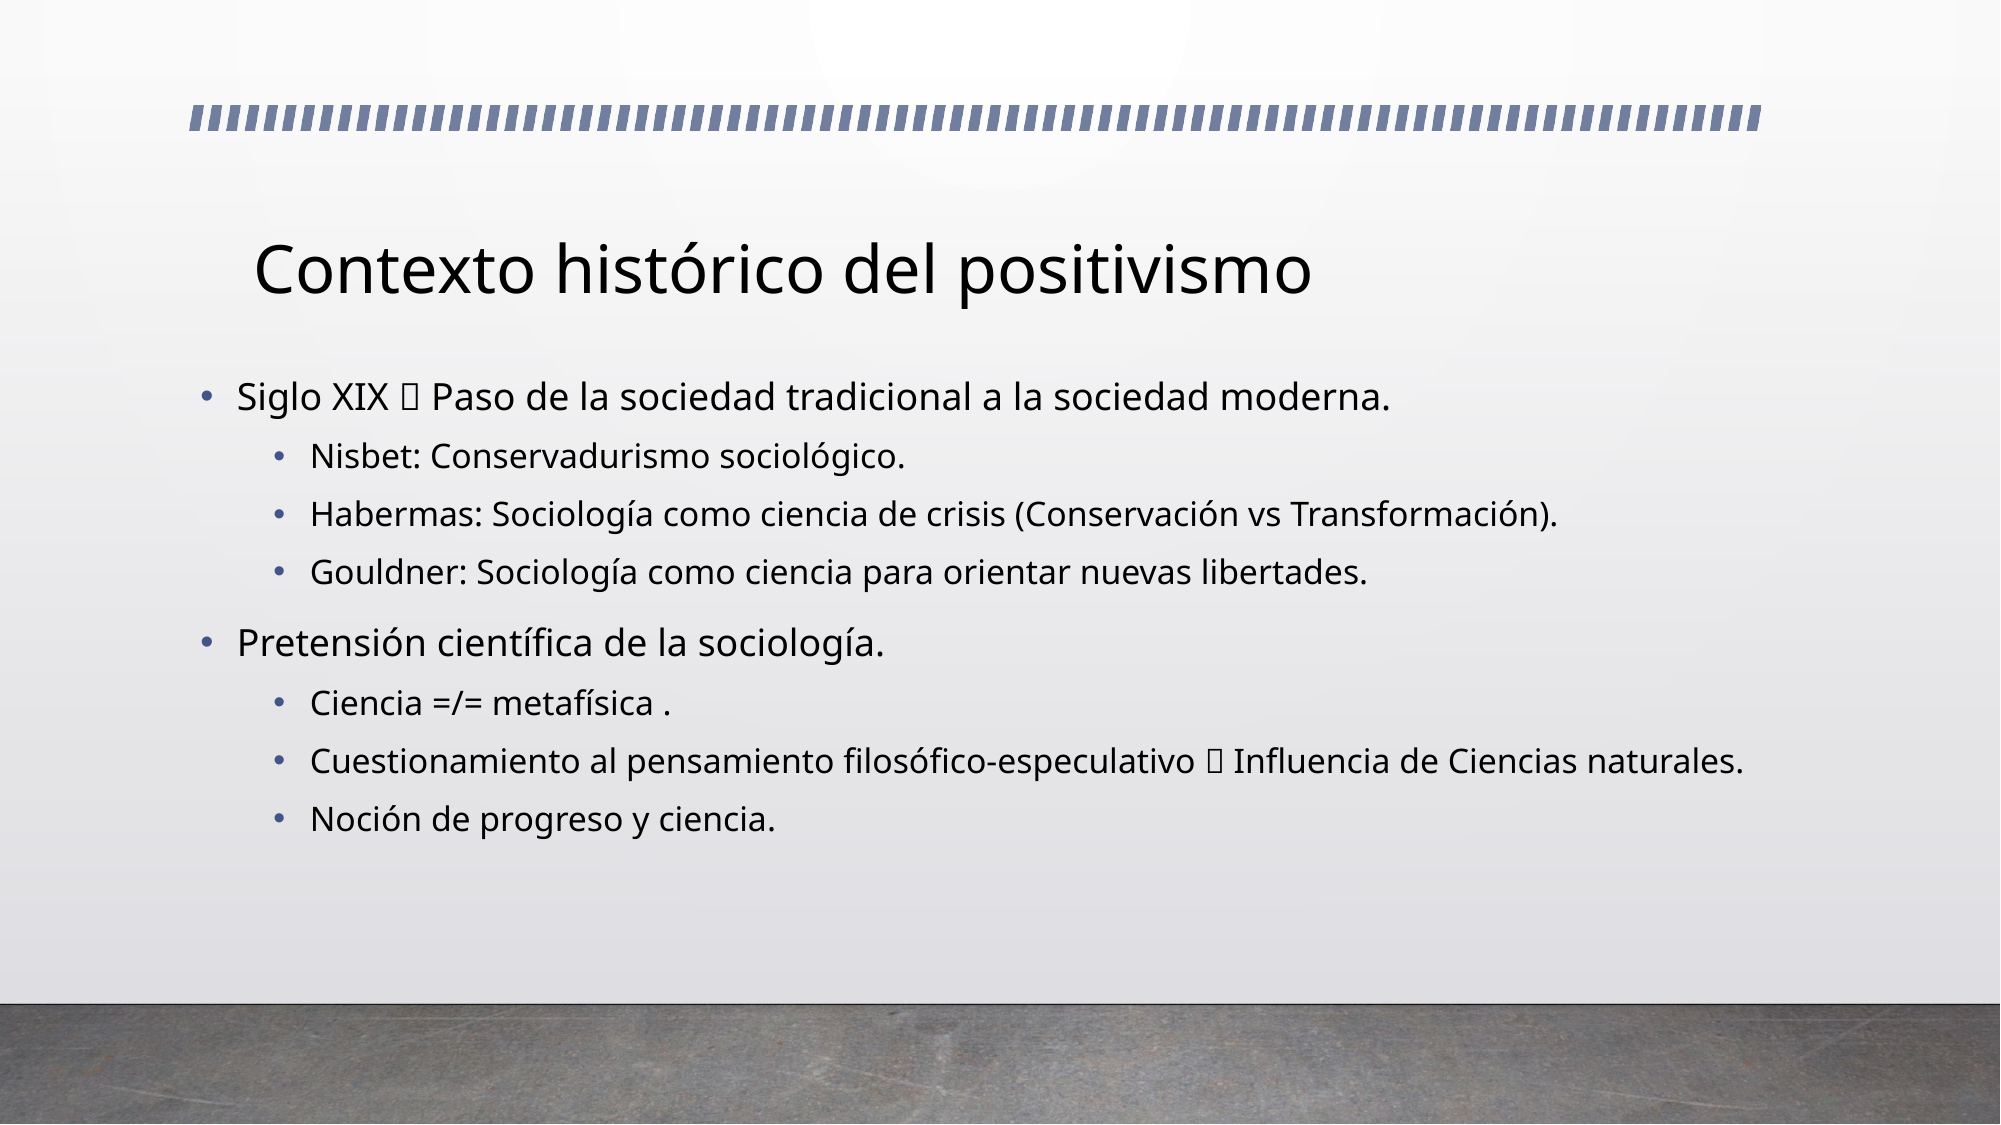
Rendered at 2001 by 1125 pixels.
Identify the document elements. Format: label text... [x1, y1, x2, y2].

list Siglo XIX  Paso de la sociedad tradicional a la sociedad moderna. Nisbet: Conservadurismo sociológico. Habermas: Sociología como ciencia de crisis (Conservación vs Transformación). Gouldner: Sociología como ciencia para orientar nuevas libertades. Pretensión científica de la sociología. Ciencia =/= metafísica . Cuestionamiento al pensamiento filosófico-especulativo  Influencia de Ciencias naturales. Noción de progreso y ciencia. [185, 356, 1761, 897]
title Contexto histórico del positivismo [238, 228, 1814, 401]
picture [0, 1004, 2000, 1124]
